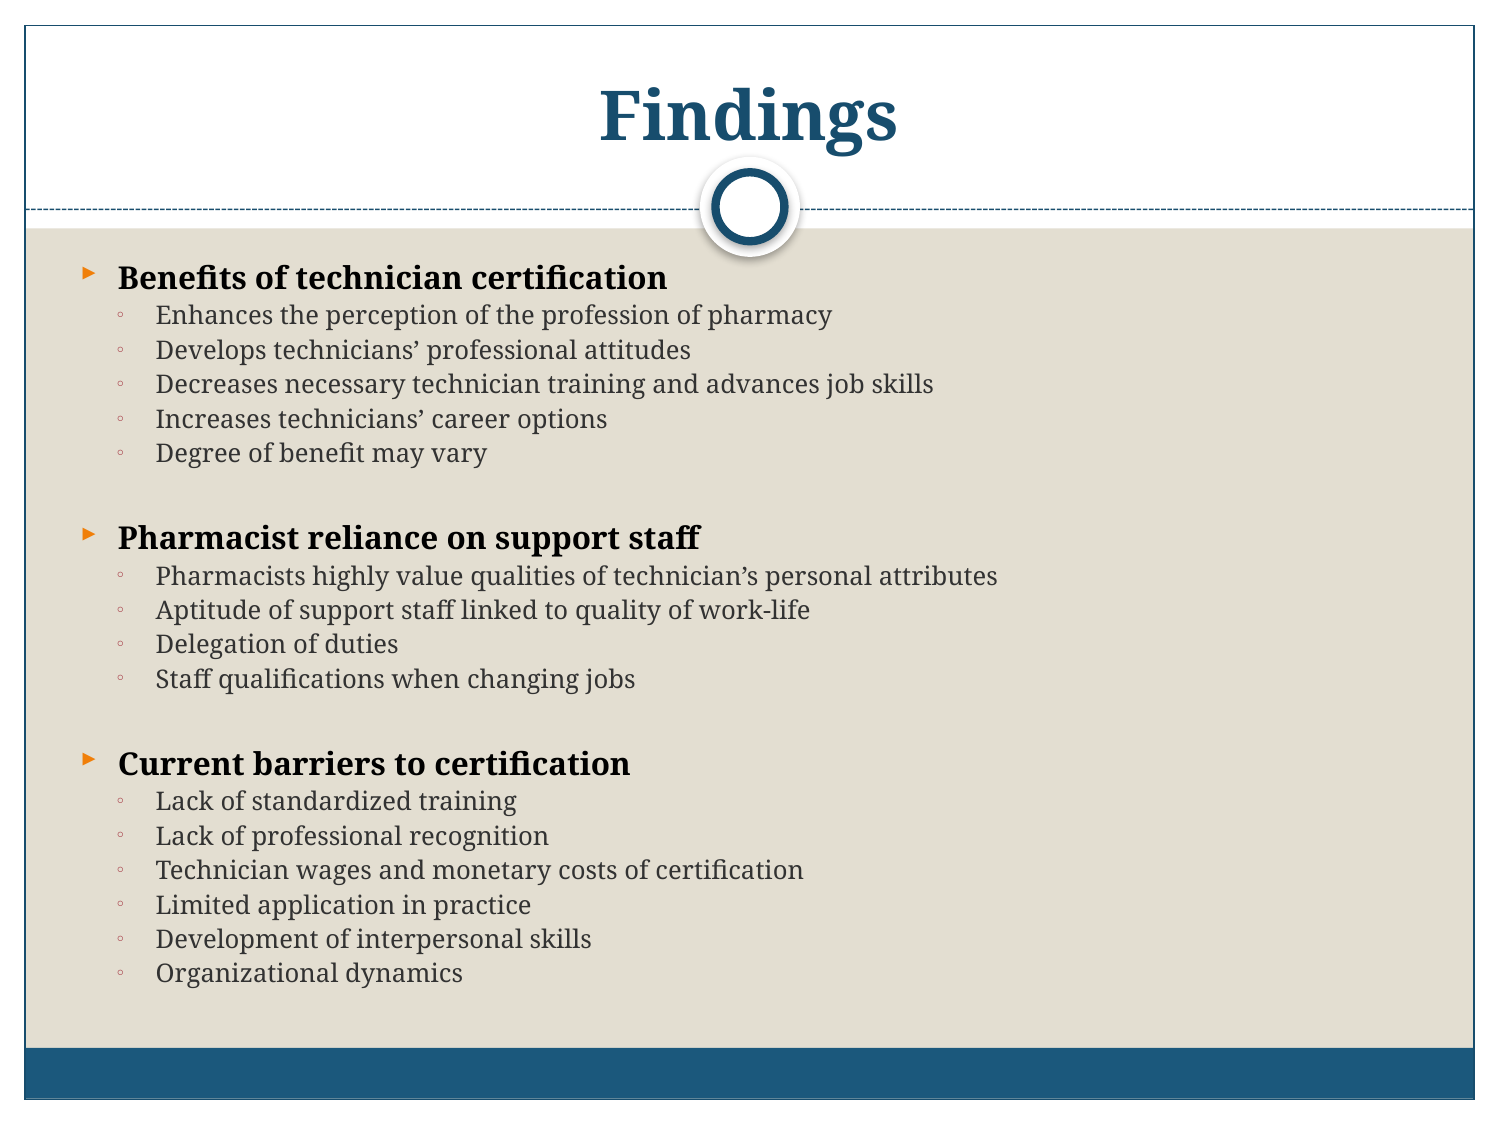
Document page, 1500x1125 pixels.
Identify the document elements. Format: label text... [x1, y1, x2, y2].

list Benefits of technician certification Enhances the perception of the profession of pharmacy Develops technicians’ professional attitudes Decreases necessary technician training and advances job skills Increases technicians’ career options Degree of benefit may vary Pharmacist reliance on support staff Pharmacists highly value qualities of technician’s personal attributes Aptitude of support staff linked to quality of work-life Delegation of duties Staff qualifications when changing jobs Current barriers to certification Lack of standardized training Lack of professional recognition Technician wages and monetary costs of certification Limited application in practice Development of interpersonal skills Organizational dynamics [49, 250, 1445, 1001]
title Findings [49, 37, 1450, 162]
